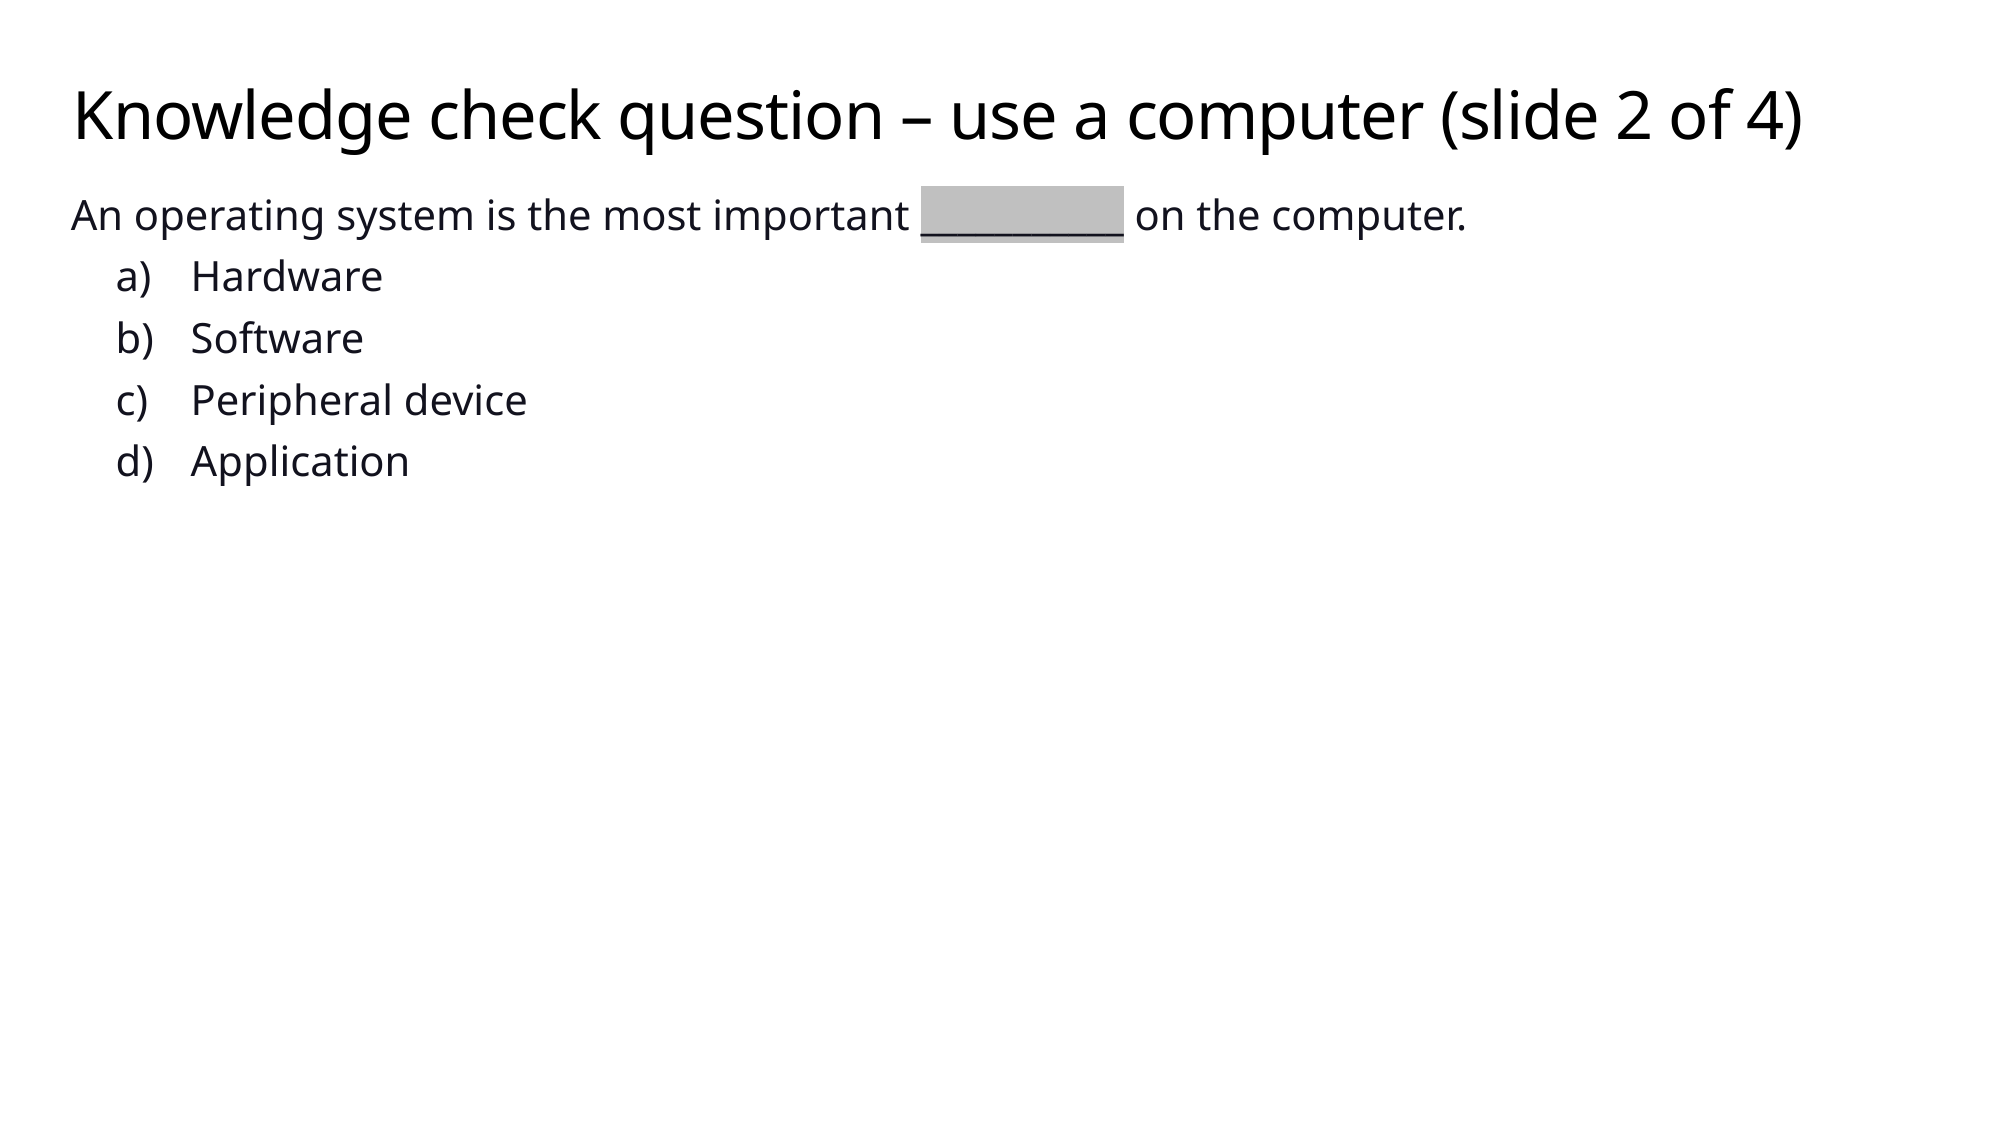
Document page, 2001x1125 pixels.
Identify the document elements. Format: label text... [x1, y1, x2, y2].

list An operating system is the most important ___________ on the computer. Hardware Software Peripheral device Application [70, 194, 1936, 1067]
title Knowledge check question – use a computer (slide 2 of 4) [72, 72, 1934, 144]
